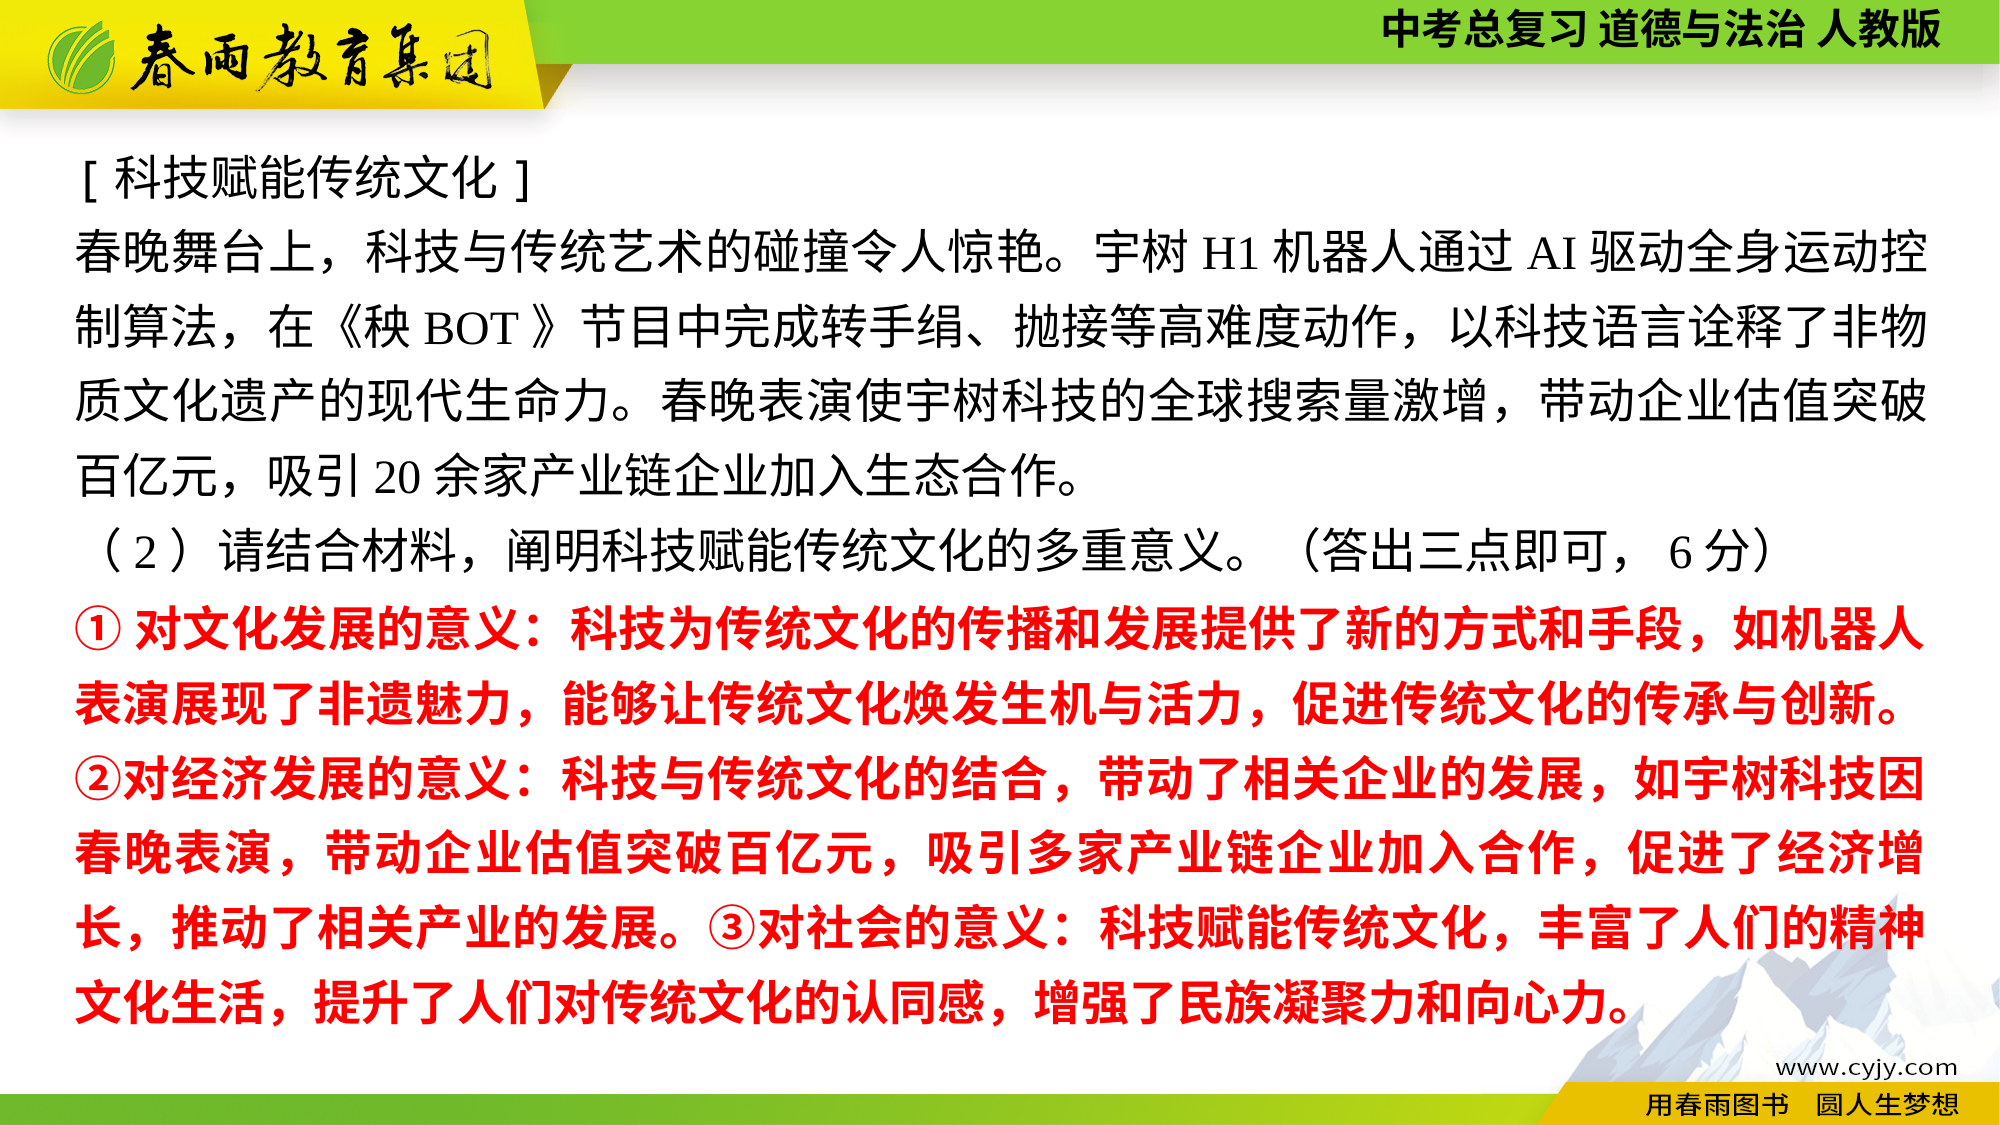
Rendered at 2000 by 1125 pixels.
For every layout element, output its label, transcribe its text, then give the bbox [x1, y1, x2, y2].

picture [0, 0, 2000, 1125]
text_box ①对文化发展的意义：科技为传统文化的传播和发展提供了新的方式和手段，如机器人表演展现了非遗魅力，能够让传统文化焕发生机与活力，促进传统文化的传承与创新。②对经济发展的意义：科技与传统文化的结合，带动了相关企业的发展，如宇树科技因春晚表演，带动企业估值突破百亿元，吸引多家产业链企业加入合作，促进了经济增长，推动了相关产业的发展。③对社会的意义：科技赋能传统文化，丰富了人们的精神文化生活，提升了人们对传统文化的认同感，增强了民族凝聚力和向心力。 [59, 574, 1944, 1038]
list [科技赋能传统文化] 春晚舞台上，科技与传统艺术的碰撞令人惊艳。宇树H1机器人通过AI驱动全身运动控制算法，在《秧BOT》节目中完成转手绢、抛接等高难度动作，以科技语言诠释了非物质文化遗产的现代生命力。春晚表演使宇树科技的全球搜索量激增，带动企业估值突破百亿元，吸引20余家产业链企业加入生态合作。 （2）请结合材料，阐明科技赋能传统文化的多重意义。（答出三点即可，6分） [59, 122, 1944, 574]
